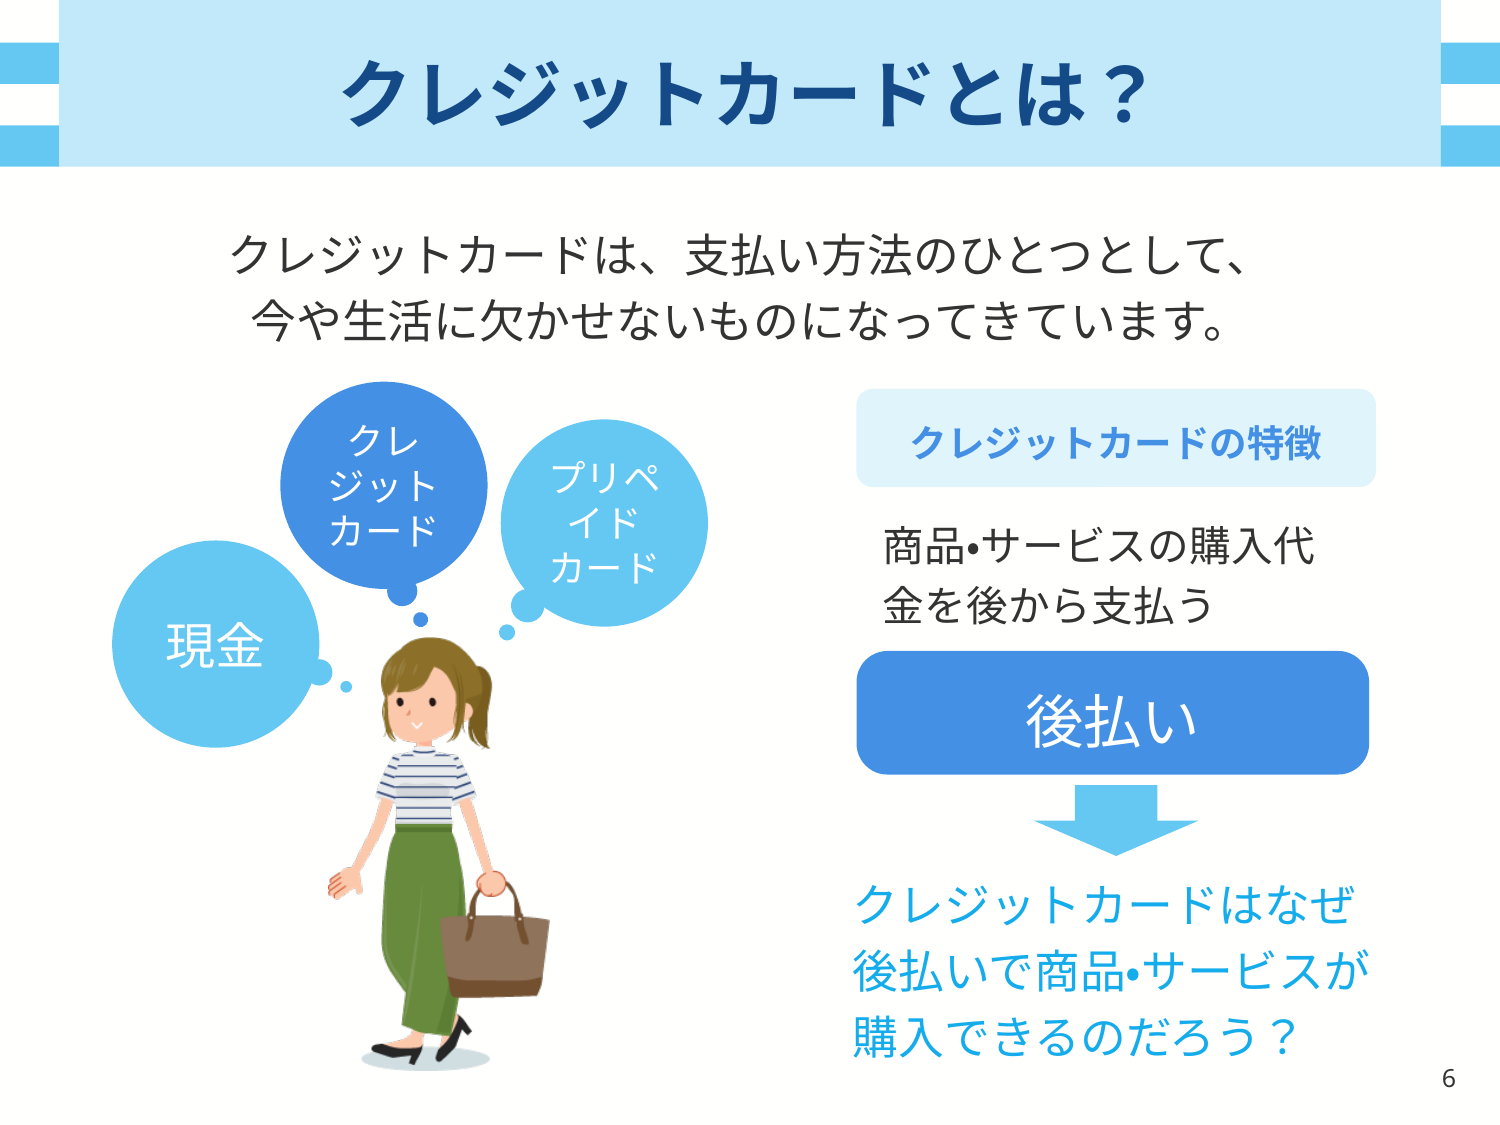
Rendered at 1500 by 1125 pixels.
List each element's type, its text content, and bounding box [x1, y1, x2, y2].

text_box クレジットカードは、支払い方法のひとつとして、 今や生活に欠かせないものになってきています。 [148, 208, 1352, 355]
title クレジットカードとは？ [85, 8, 1415, 167]
slide_number 5 [1133, 1049, 1472, 1109]
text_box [856, 388, 1377, 775]
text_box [838, 785, 1395, 1071]
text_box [112, 381, 708, 1071]
